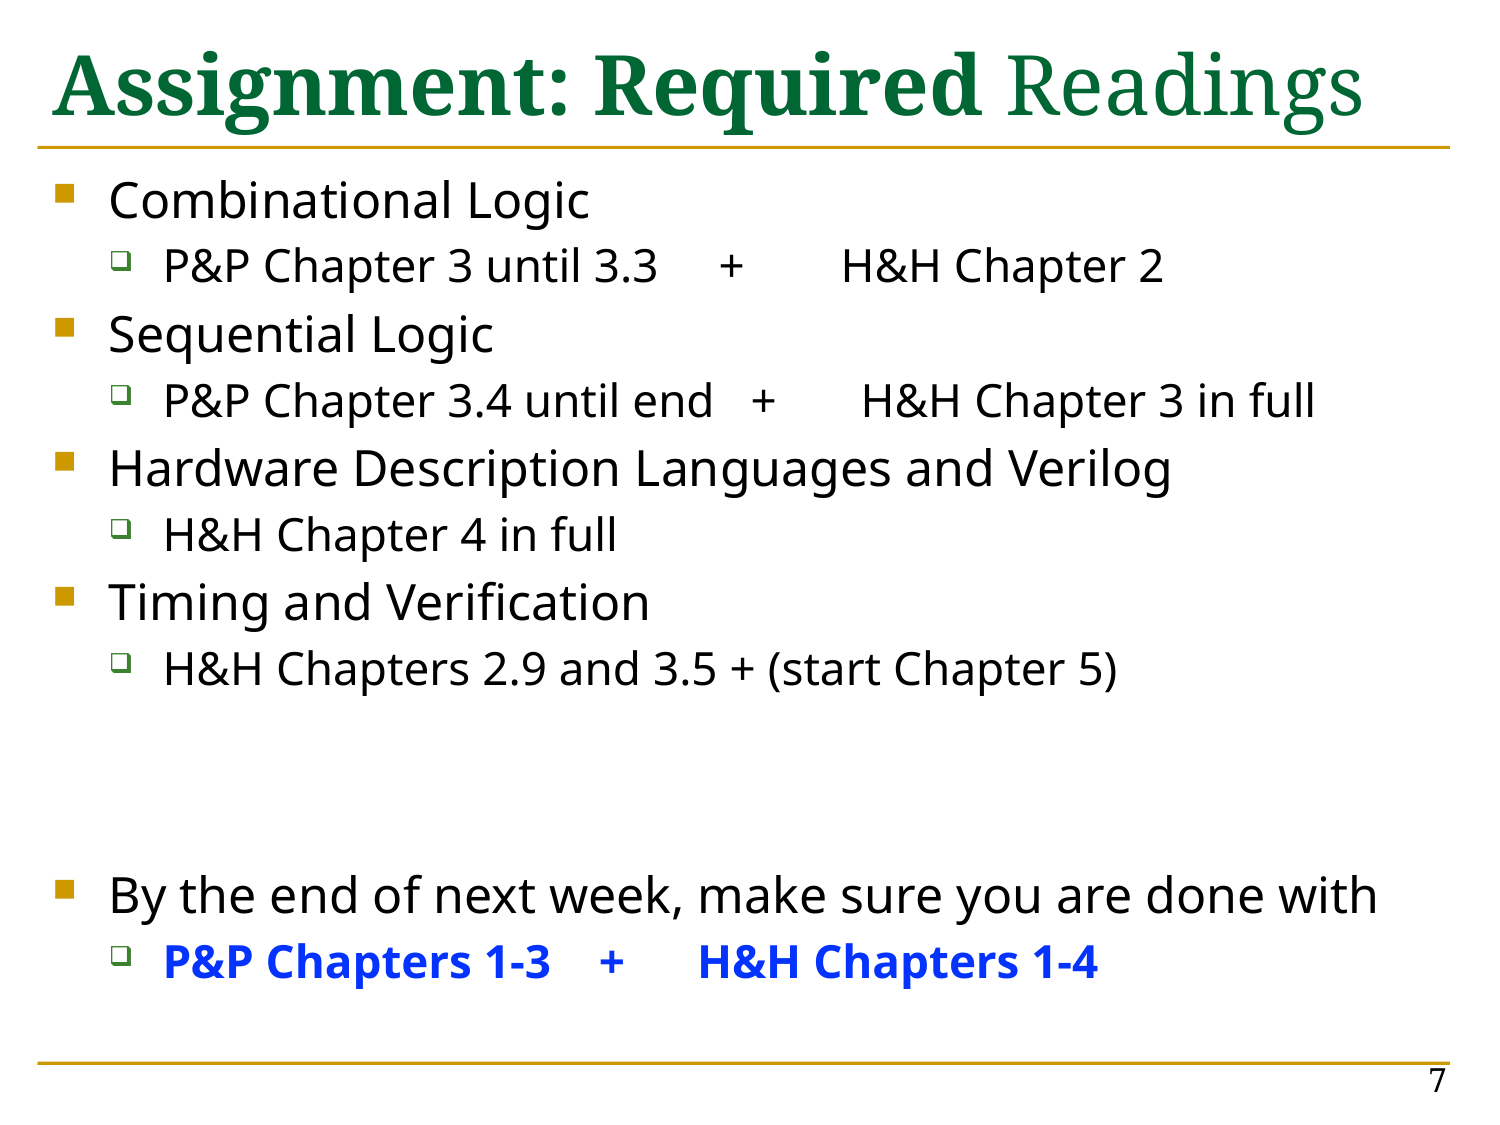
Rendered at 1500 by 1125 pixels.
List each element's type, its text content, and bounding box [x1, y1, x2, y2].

list Combinational Logic P&P Chapter 3 until 3.3 + H&H Chapter 2 Sequential Logic P&P Chapter 3.4 until end + H&H Chapter 3 in full Hardware Description Languages and Verilog H&H Chapter 4 in full Timing and Verification H&H Chapters 2.9 and 3.5 + (start Chapter 5) By the end of next week, make sure you are done with P&P Chapters 1-3 + H&H Chapters 1-4 [37, 160, 1450, 1013]
title Assignment: Required Readings [37, 24, 1450, 160]
slide_number 7 [1111, 1036, 1462, 1112]
